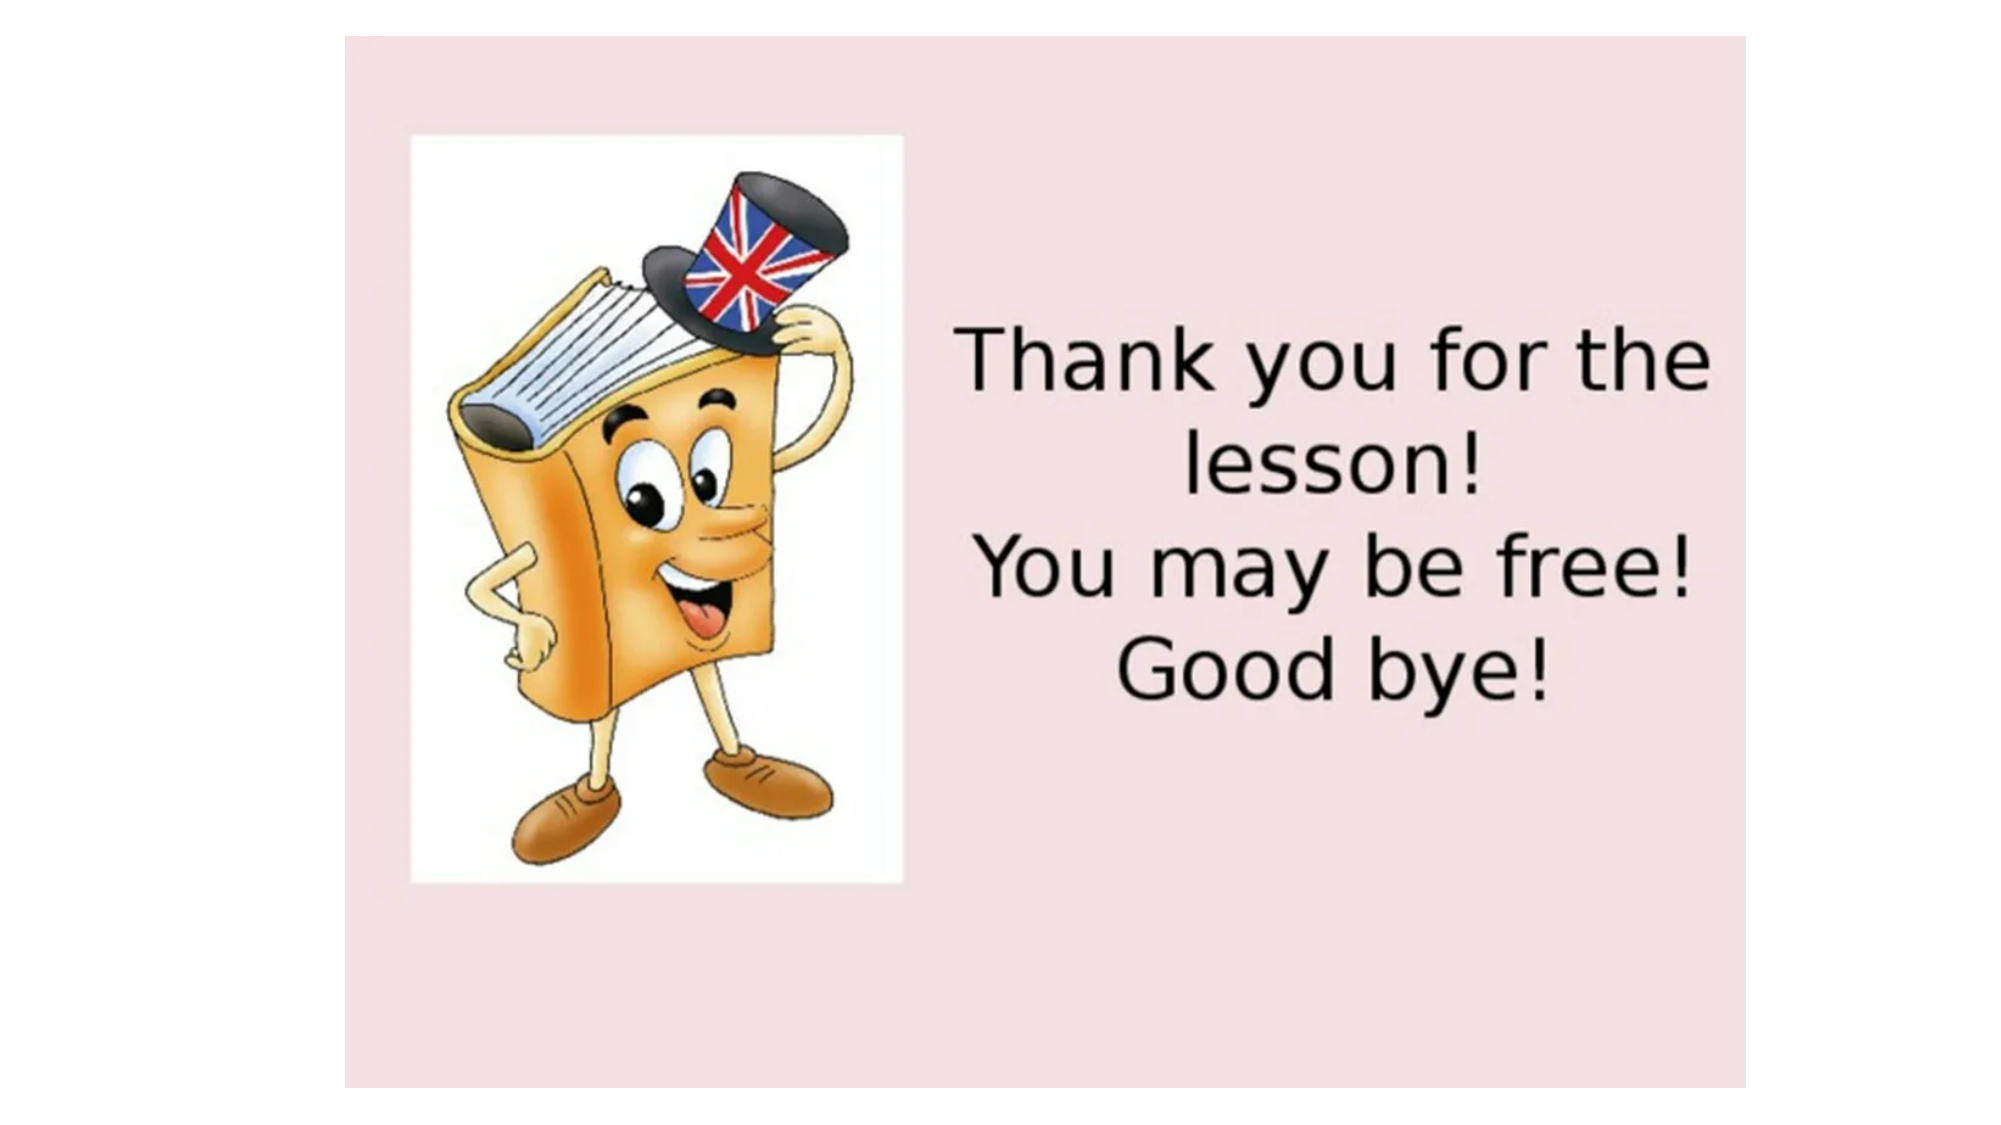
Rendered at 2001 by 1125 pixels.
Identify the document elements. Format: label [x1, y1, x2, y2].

picture [345, 35, 1746, 1088]
